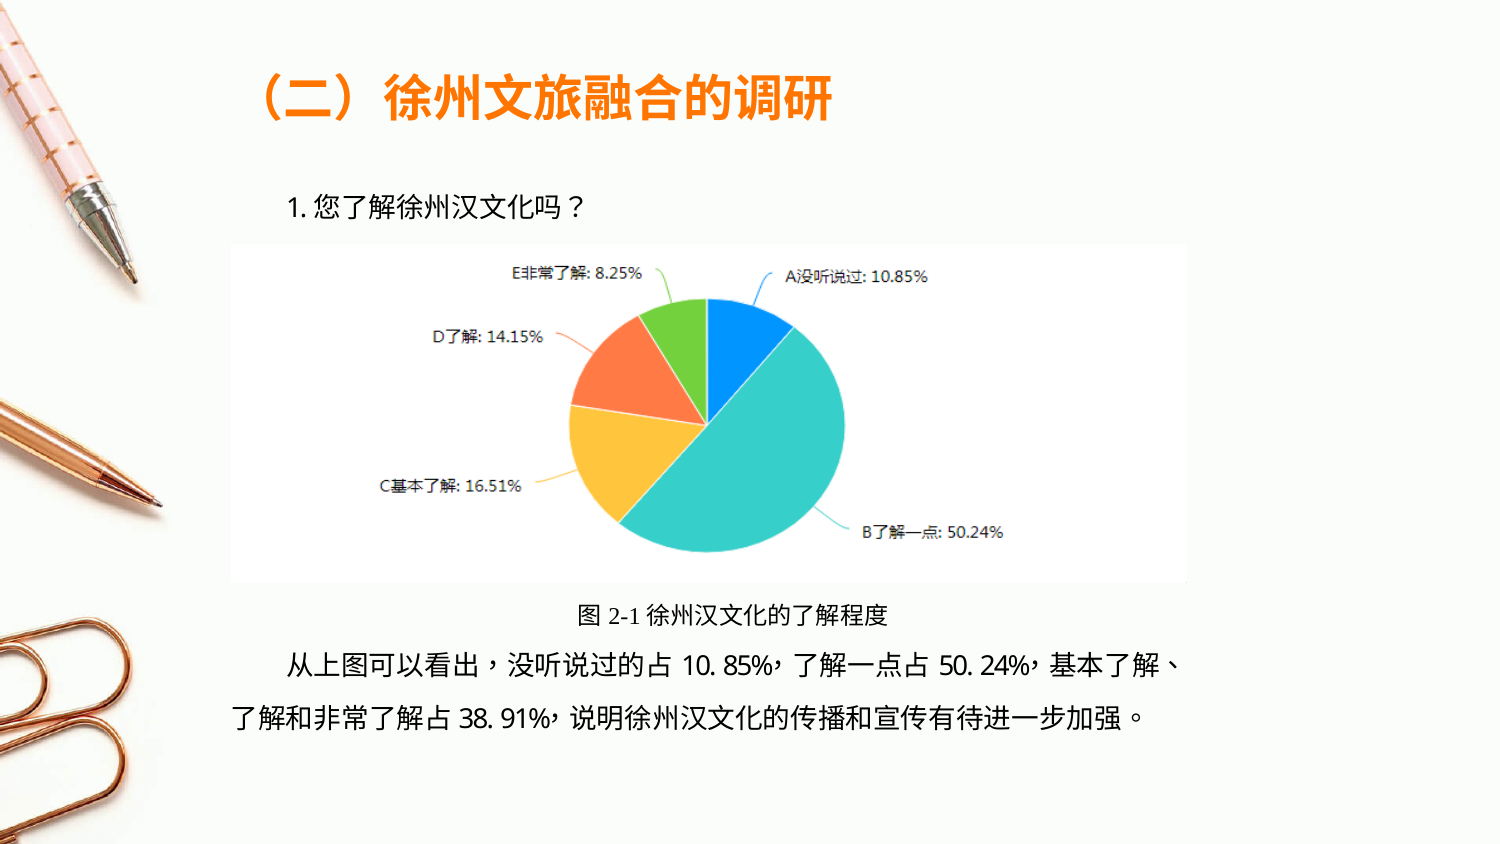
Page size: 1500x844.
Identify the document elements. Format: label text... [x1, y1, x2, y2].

picture [0, 0, 1500, 844]
text_box （二）徐州文旅融合的调研 [218, 51, 1451, 143]
